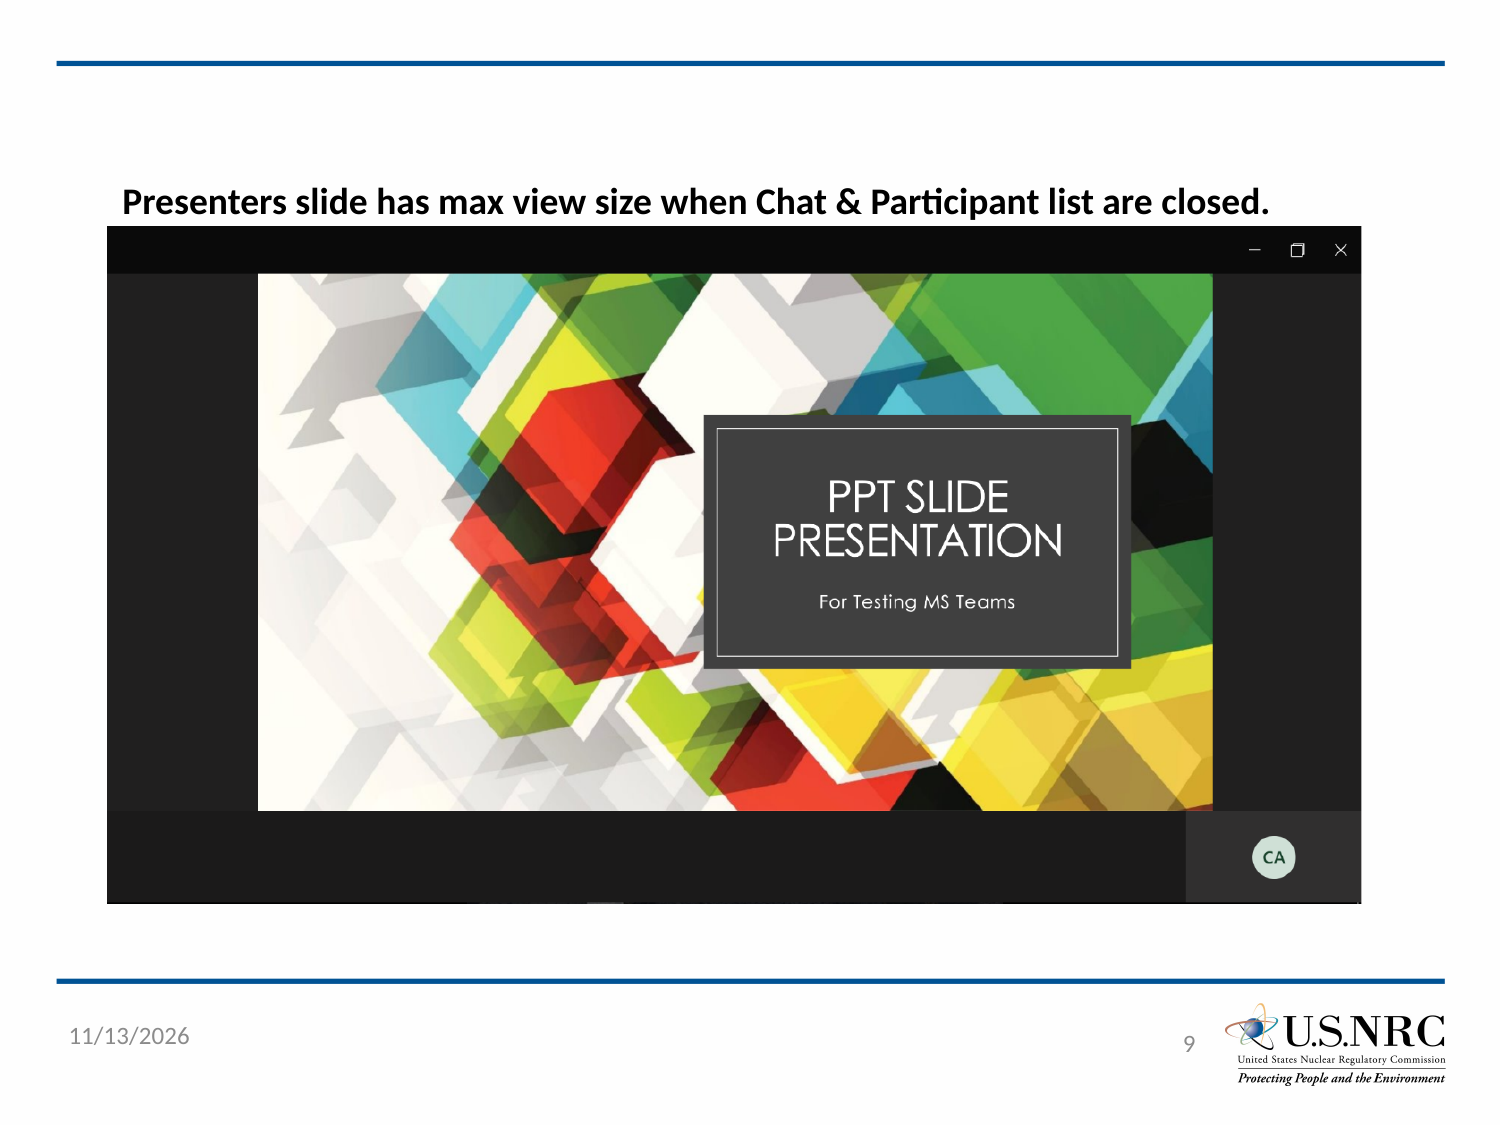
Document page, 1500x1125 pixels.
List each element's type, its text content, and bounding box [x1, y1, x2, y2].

text_box Presenters slide has max view size when Chat & Participant list are closed. [107, 169, 1362, 225]
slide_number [53, 1004, 404, 1065]
picture [0, 0, 1500, 1125]
slide_number 9 [1030, 1012, 1211, 1073]
